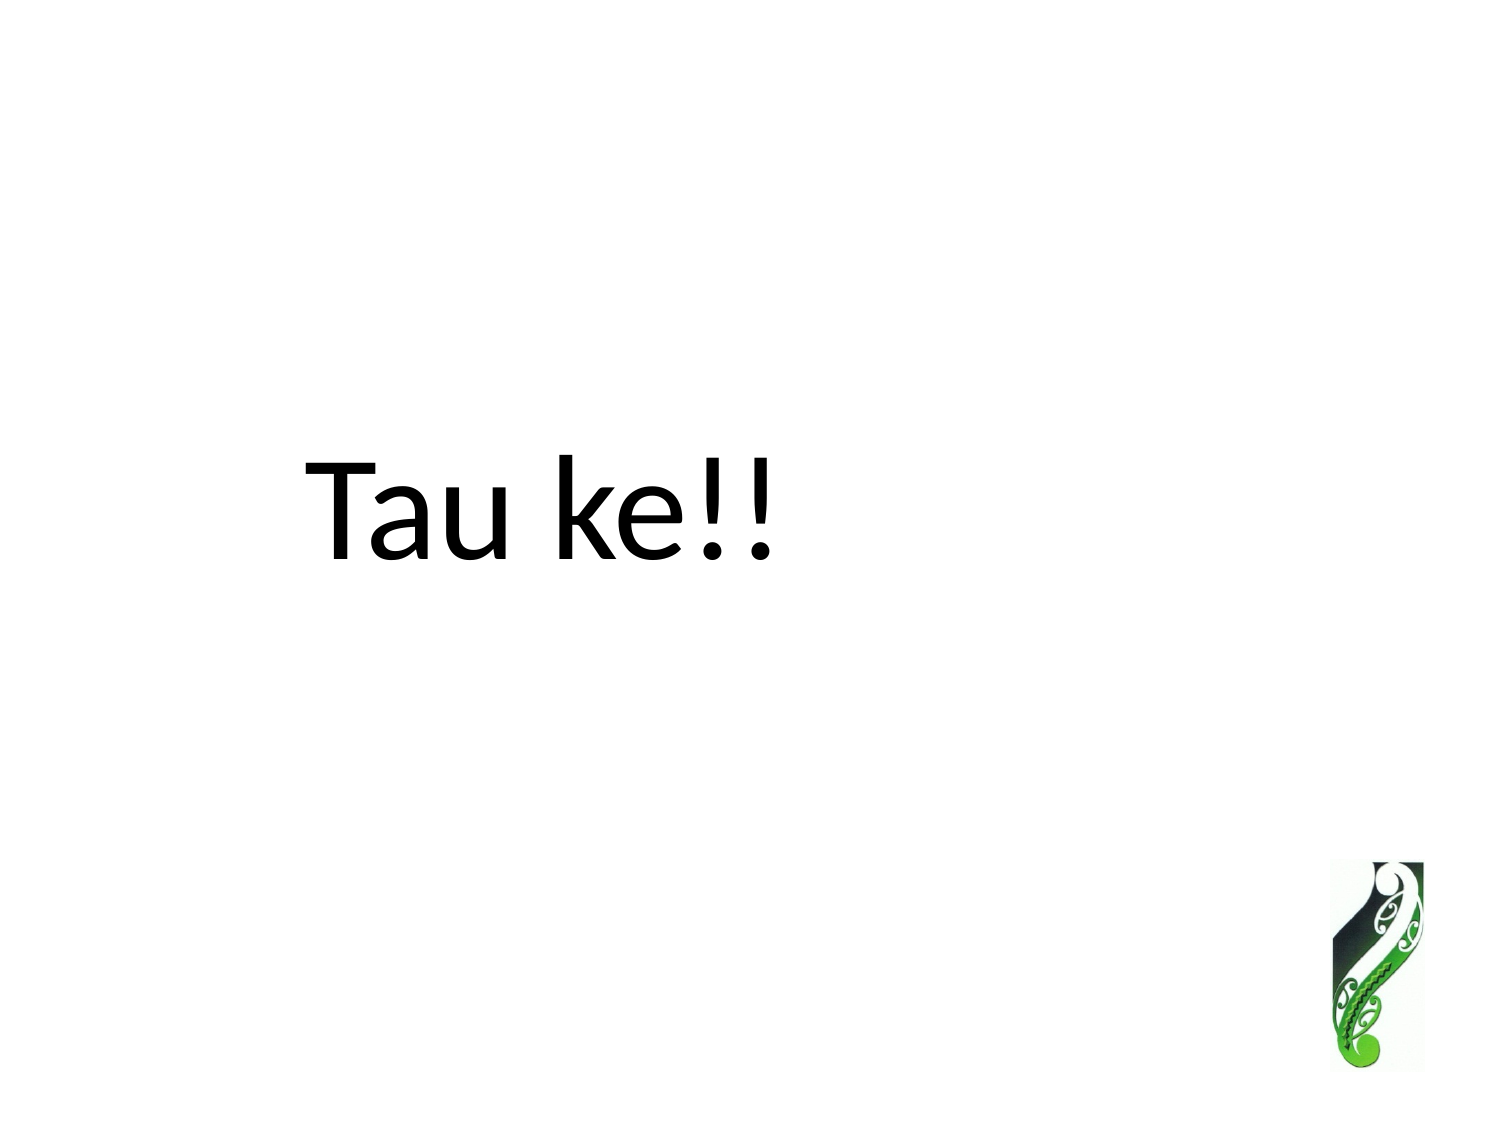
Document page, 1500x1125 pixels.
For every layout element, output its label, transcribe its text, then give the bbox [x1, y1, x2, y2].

text_box Tau ke!! [289, 401, 969, 597]
picture [1330, 859, 1426, 1073]
